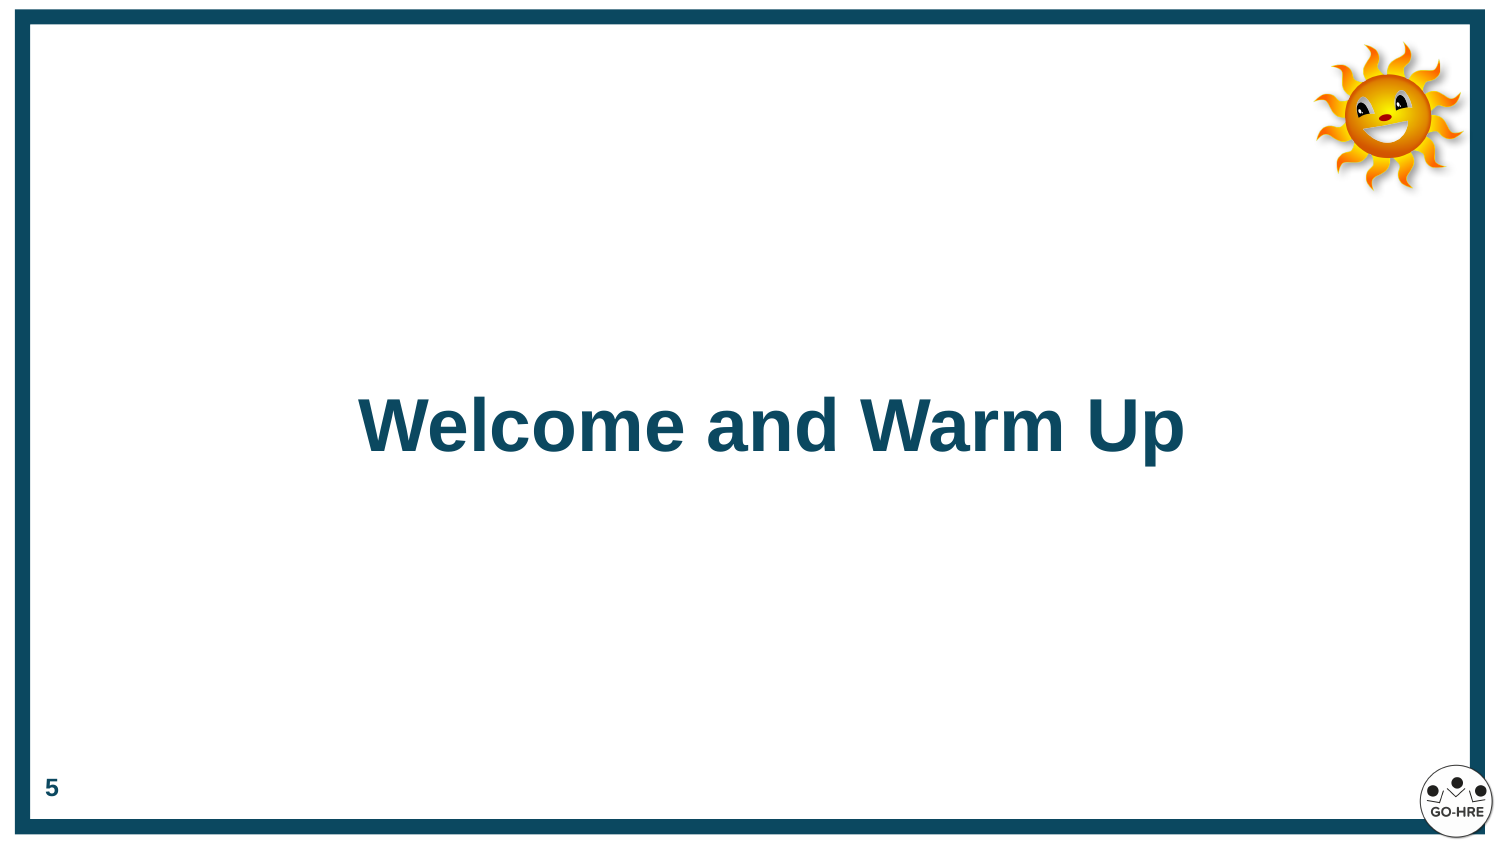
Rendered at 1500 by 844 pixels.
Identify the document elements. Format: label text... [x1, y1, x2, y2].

title Welcome and Warm Up [143, 346, 1402, 497]
picture [1301, 31, 1475, 213]
slide_number 5 [30, 754, 121, 819]
picture [1419, 764, 1495, 840]
